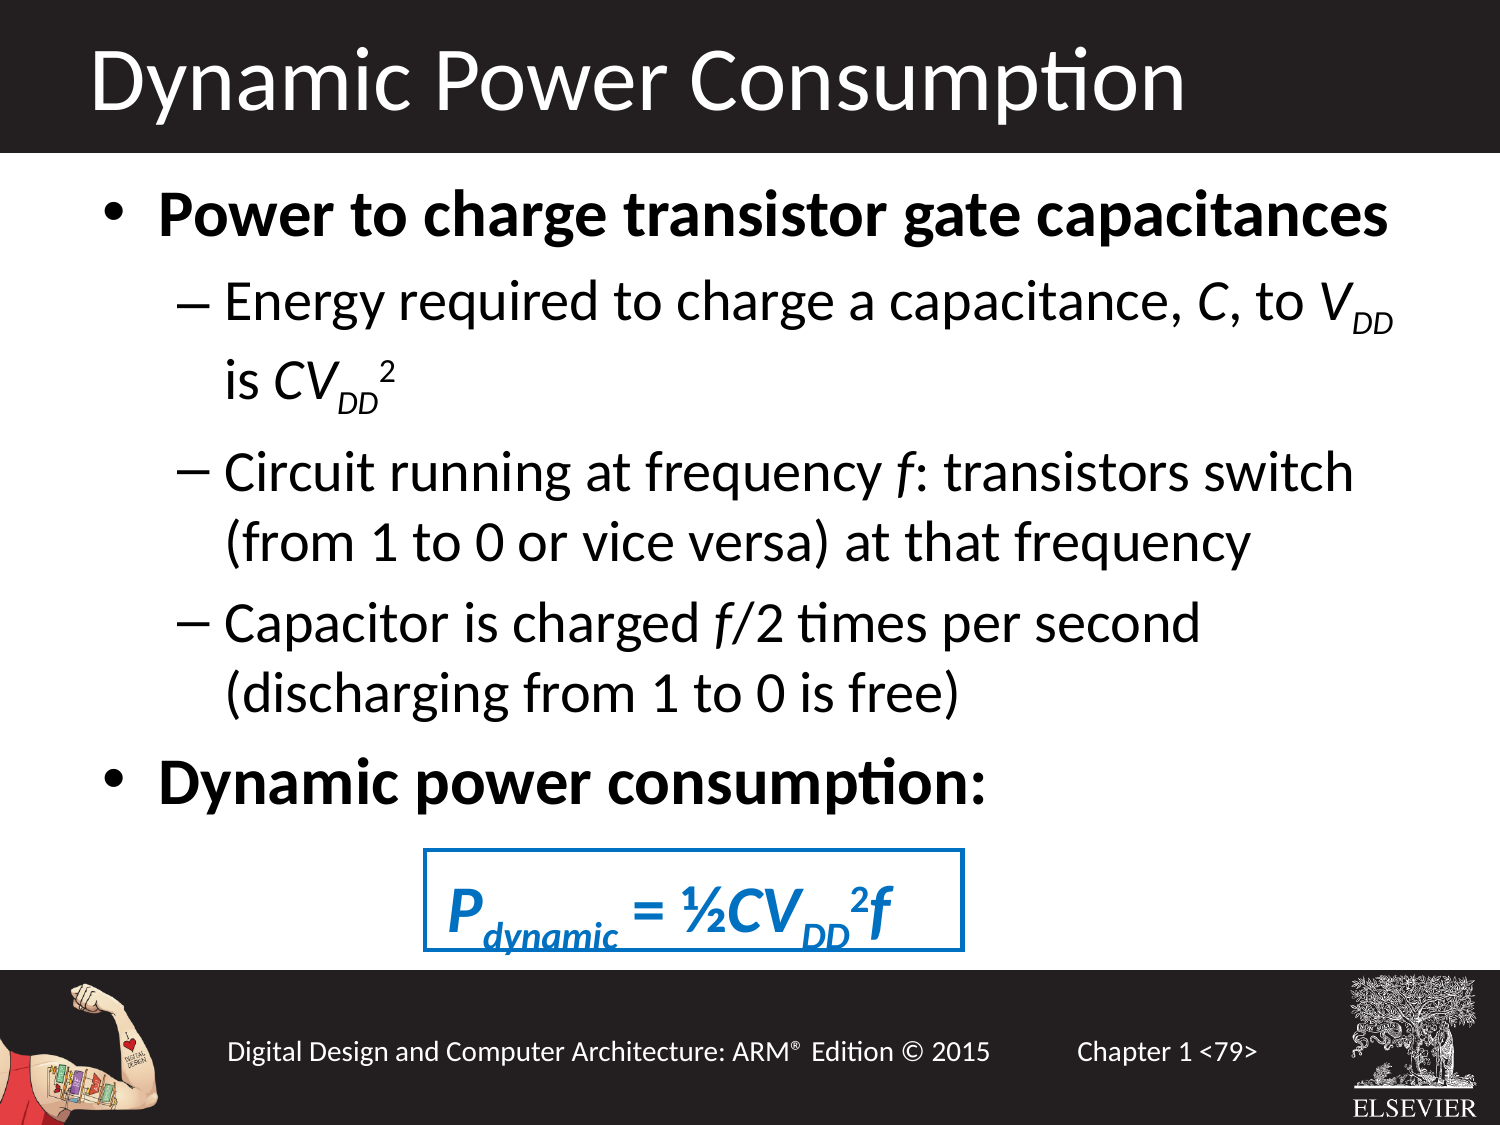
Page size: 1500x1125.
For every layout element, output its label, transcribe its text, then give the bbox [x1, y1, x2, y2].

picture [1350, 974, 1477, 1117]
text_box Dynamic Power Consumption [75, 11, 1375, 136]
picture [0, 979, 163, 1125]
text_box [424, 849, 963, 950]
list Power to charge transistor gate capacitances Energy required to charge a capacitance, C, to VDD is CVDD2 Circuit running at frequency f: transistors switch (from 1 to 0 or vice versa) at that frequency Capacitor is charged f/2 times per second (discharging from 1 to 0 is free) Dynamic power consumption: Pdynamic = ½CVDD2f [87, 162, 1450, 1025]
